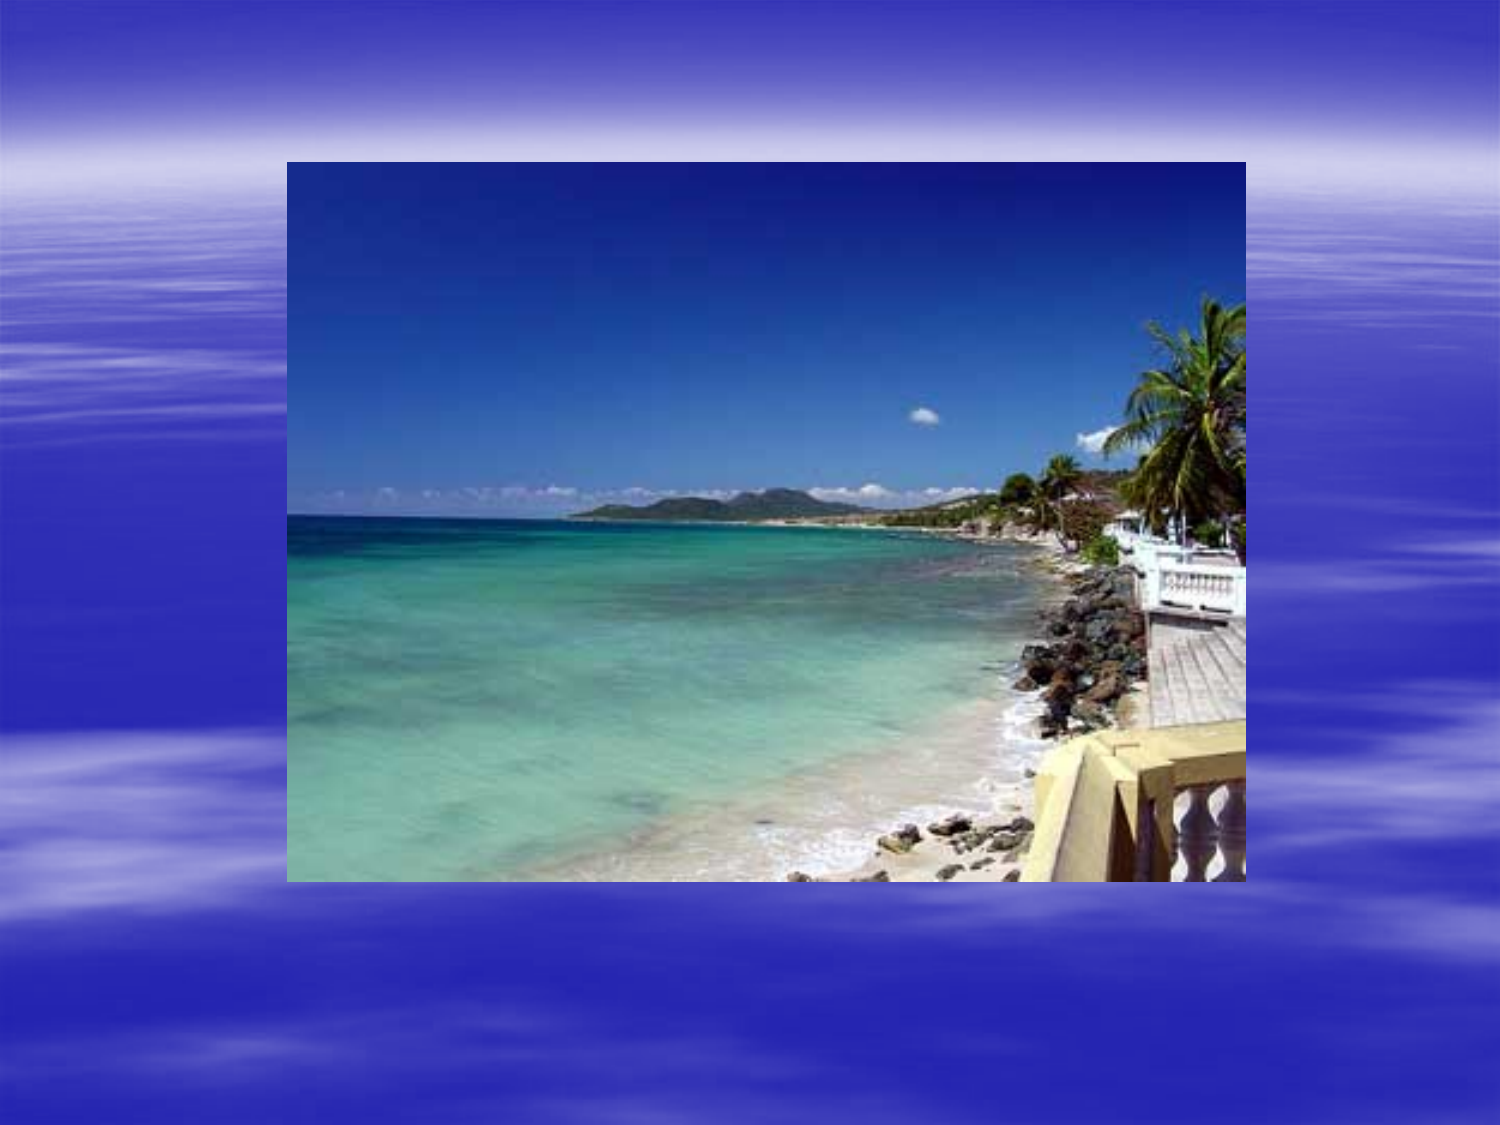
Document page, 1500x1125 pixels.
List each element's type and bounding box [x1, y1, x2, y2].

picture [287, 162, 1246, 882]
